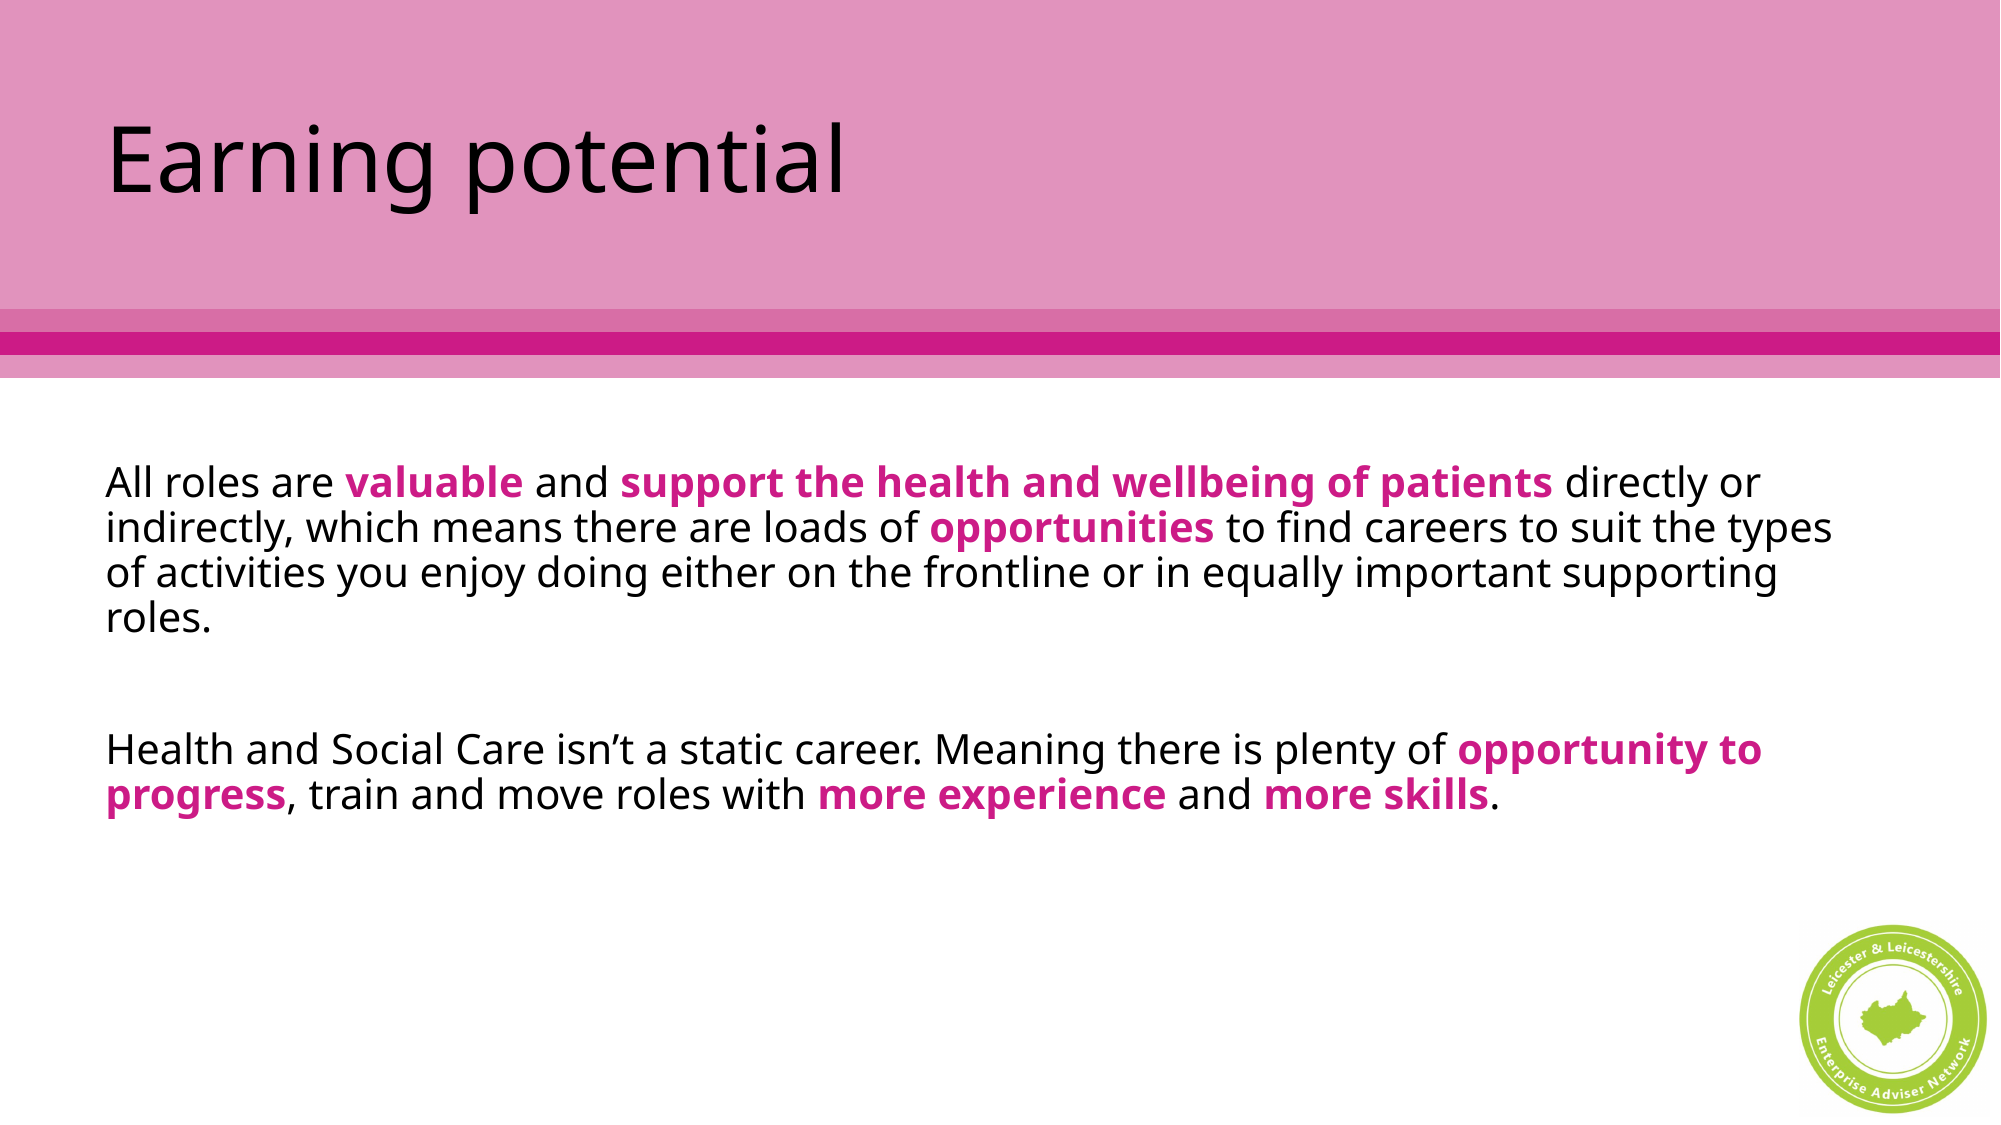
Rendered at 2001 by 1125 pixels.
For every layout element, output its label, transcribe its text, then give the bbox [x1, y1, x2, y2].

text_box [0, 309, 2000, 332]
text_box [0, 0, 2000, 309]
text_box [0, 355, 2000, 378]
picture [1799, 920, 1990, 1117]
text_box [0, 332, 2000, 355]
list All roles are valuable and support the health and wellbeing of patients directly or indirectly, which means there are loads of opportunities to find careers to suit the types of activities you enjoy doing either on the frontline or in equally important supporting roles. Health and Social Care isn’t a static career. Meaning there is plenty of opportunity to progress, train and move roles with more experience and more skills. [90, 453, 1874, 563]
title Earning potential [90, 54, 1816, 272]
